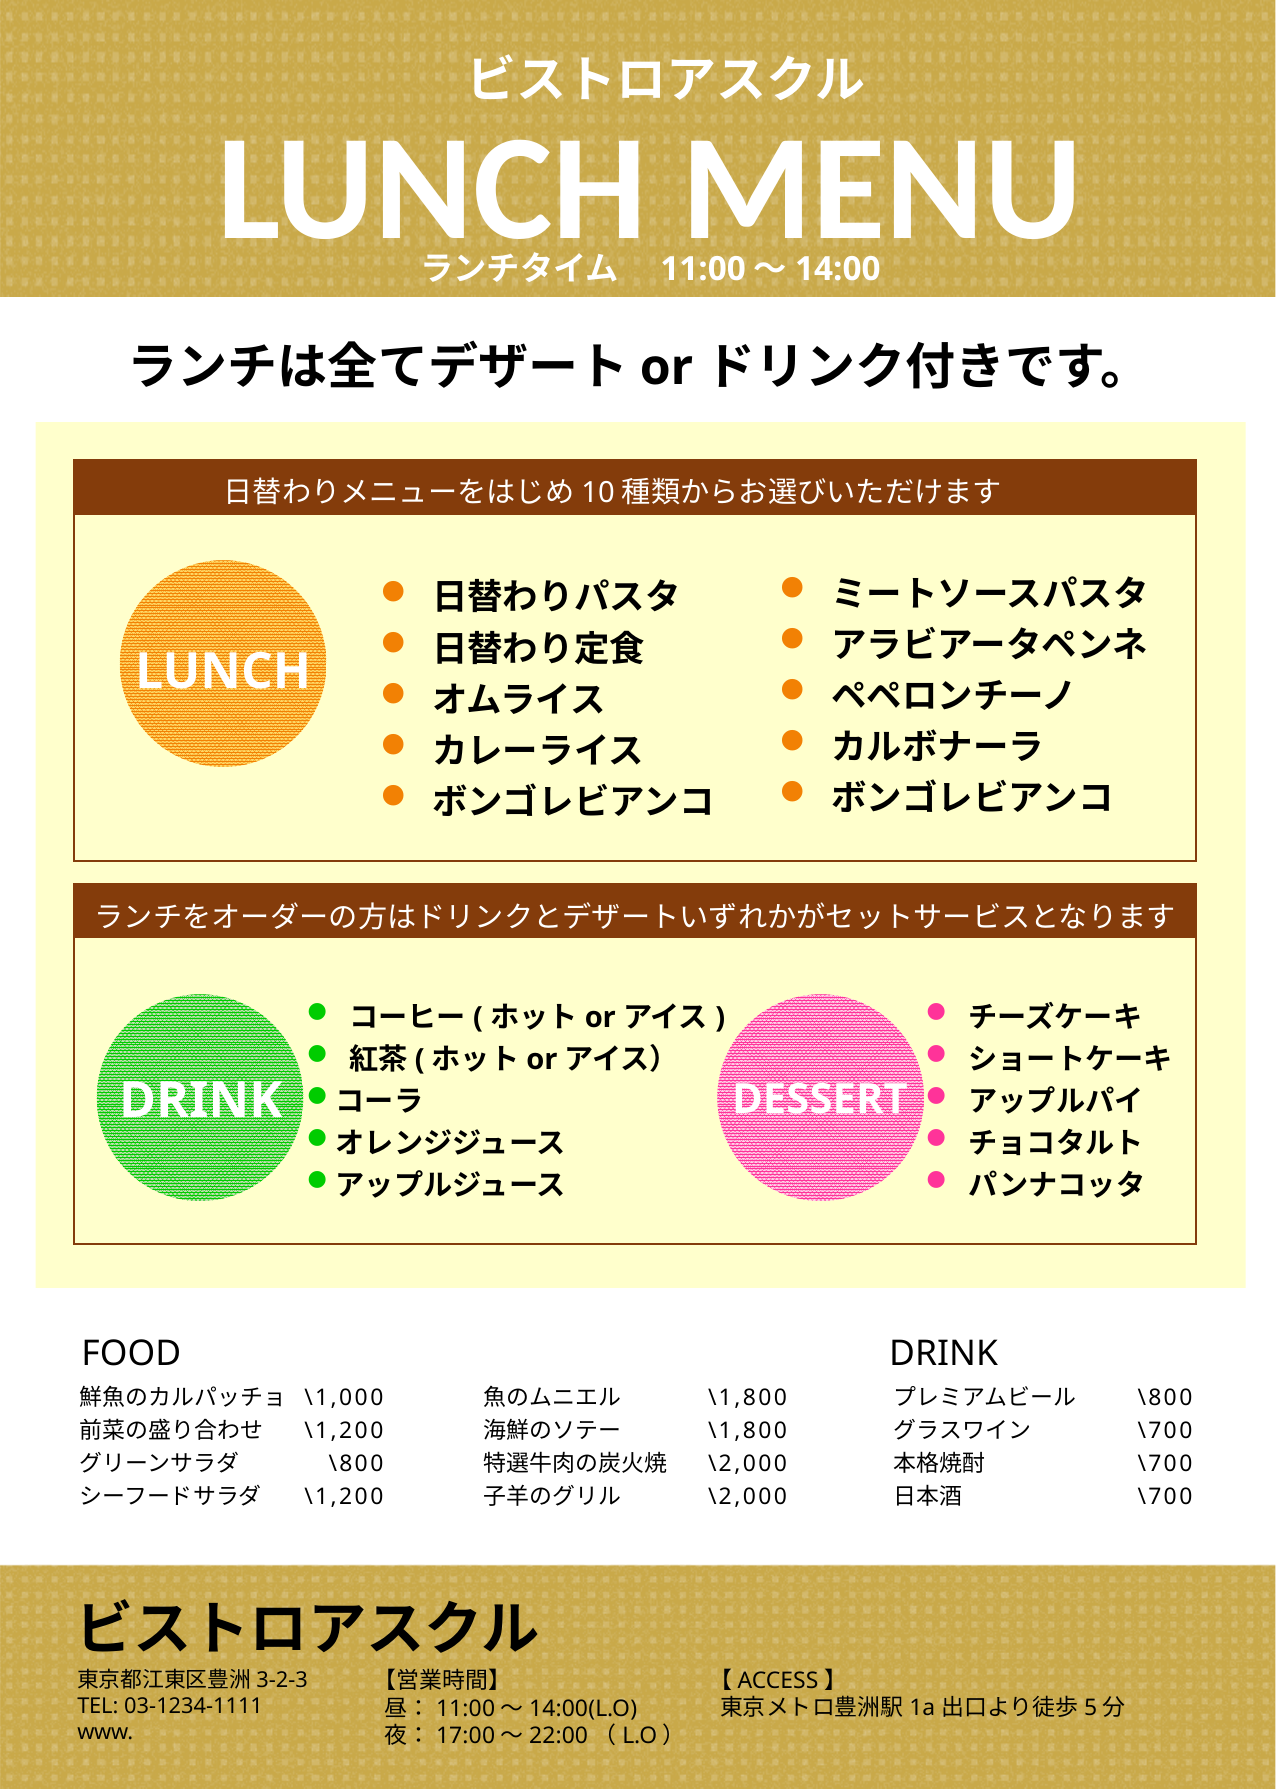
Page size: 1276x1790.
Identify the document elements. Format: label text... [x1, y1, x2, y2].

text_box [721, 993, 920, 1064]
text_box [73, 883, 1197, 1245]
text_box ランチをオーダーの方はドリンクとデザートいずれかがセットサービスとなります [79, 890, 1191, 941]
text_box 日替わりメニューをはじめ10種類からお選びいただけます [208, 465, 1017, 516]
text_box [75, 460, 1196, 515]
text_box [95, 993, 290, 1203]
picture [0, 1564, 1276, 1789]
text_box チーズケーキ ショートケーキ アップルパイ チョコタルト パンナコッタ [909, 983, 1190, 1210]
text_box [721, 1130, 920, 1203]
text_box [75, 883, 1196, 938]
text_box ランチは全てデザートorドリンク付きです。 [113, 326, 1166, 402]
text_box DRINK [874, 1323, 1013, 1381]
text_box コーヒー(ホットorアイス) 紅茶(ホットorアイス） コーラ オレンジジュース アップルジュース [290, 983, 742, 1210]
text_box [124, 559, 322, 630]
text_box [63, 1369, 407, 1519]
picture [0, 0, 1276, 297]
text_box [877, 1369, 1214, 1519]
text_box DRINK [104, 1059, 290, 1135]
text_box 日替わりパスタ 日替わり定食 オムライス カレーライス ボンゴレビアンコ [363, 558, 731, 830]
text_box [73, 459, 1197, 862]
text_box [127, 706, 319, 768]
text_box LUNCH [120, 630, 327, 706]
text_box ミートソースパスタ アラビアータペンネ ペペロンチーノ カルボナーラ ボンゴレビアンコ [762, 554, 1165, 826]
text_box [35, 421, 1247, 1289]
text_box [467, 1369, 811, 1519]
text_box FOOD [66, 1323, 197, 1369]
text_box DESSERT [717, 1064, 923, 1130]
